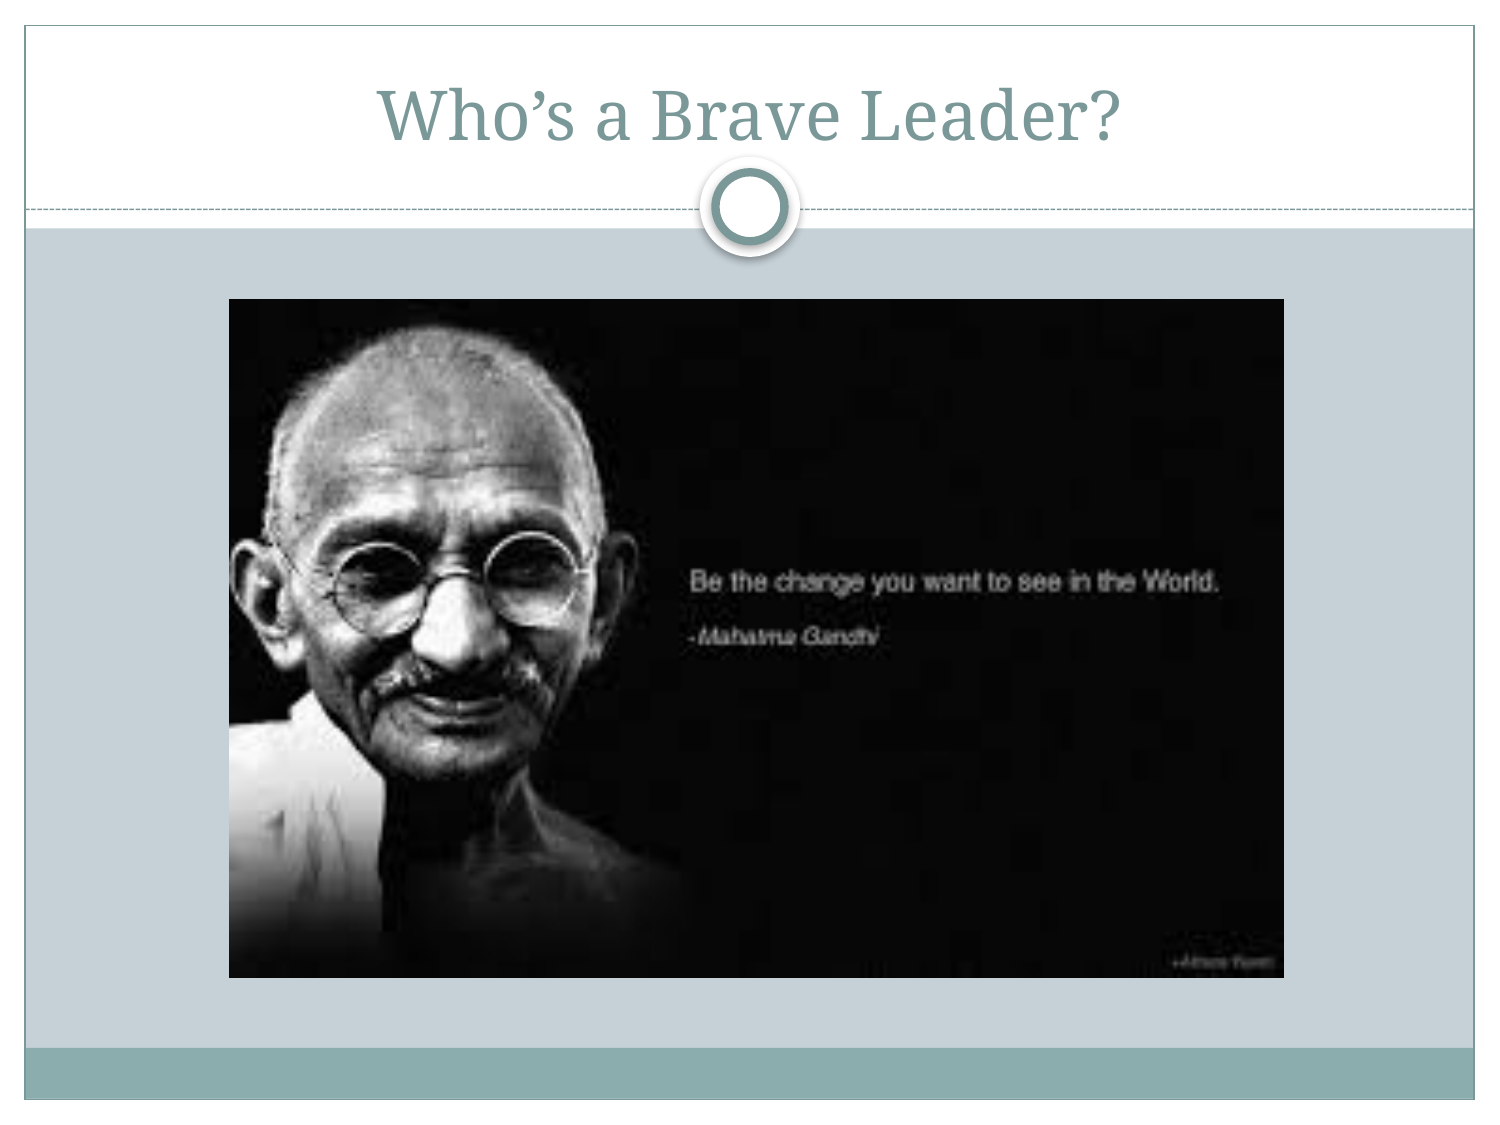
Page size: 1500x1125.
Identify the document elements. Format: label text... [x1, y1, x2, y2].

title Who’s a Brave Leader? [49, 37, 1450, 162]
picture [228, 299, 1284, 978]
